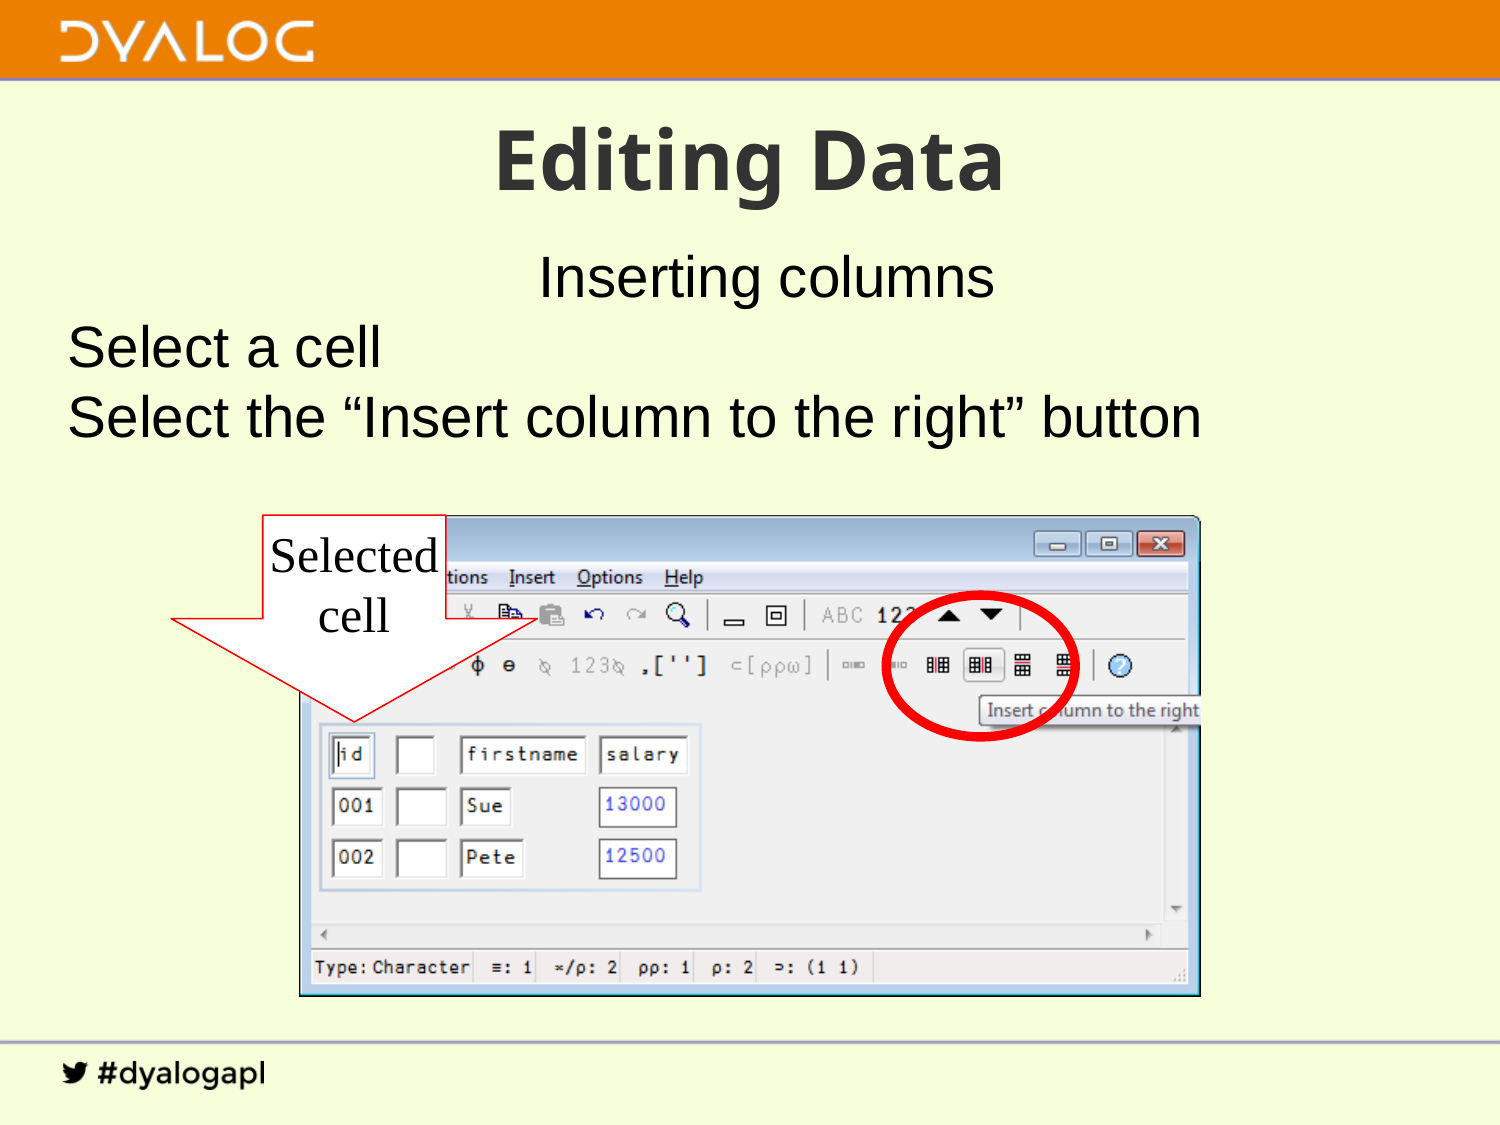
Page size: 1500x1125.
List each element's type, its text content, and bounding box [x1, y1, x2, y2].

title Editing Data [112, 99, 1388, 268]
picture [0, 0, 1500, 1125]
subtitle Inserting columns Select a cell Select the “Insert column to the right” button [53, 231, 1483, 866]
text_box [170, 514, 1201, 997]
